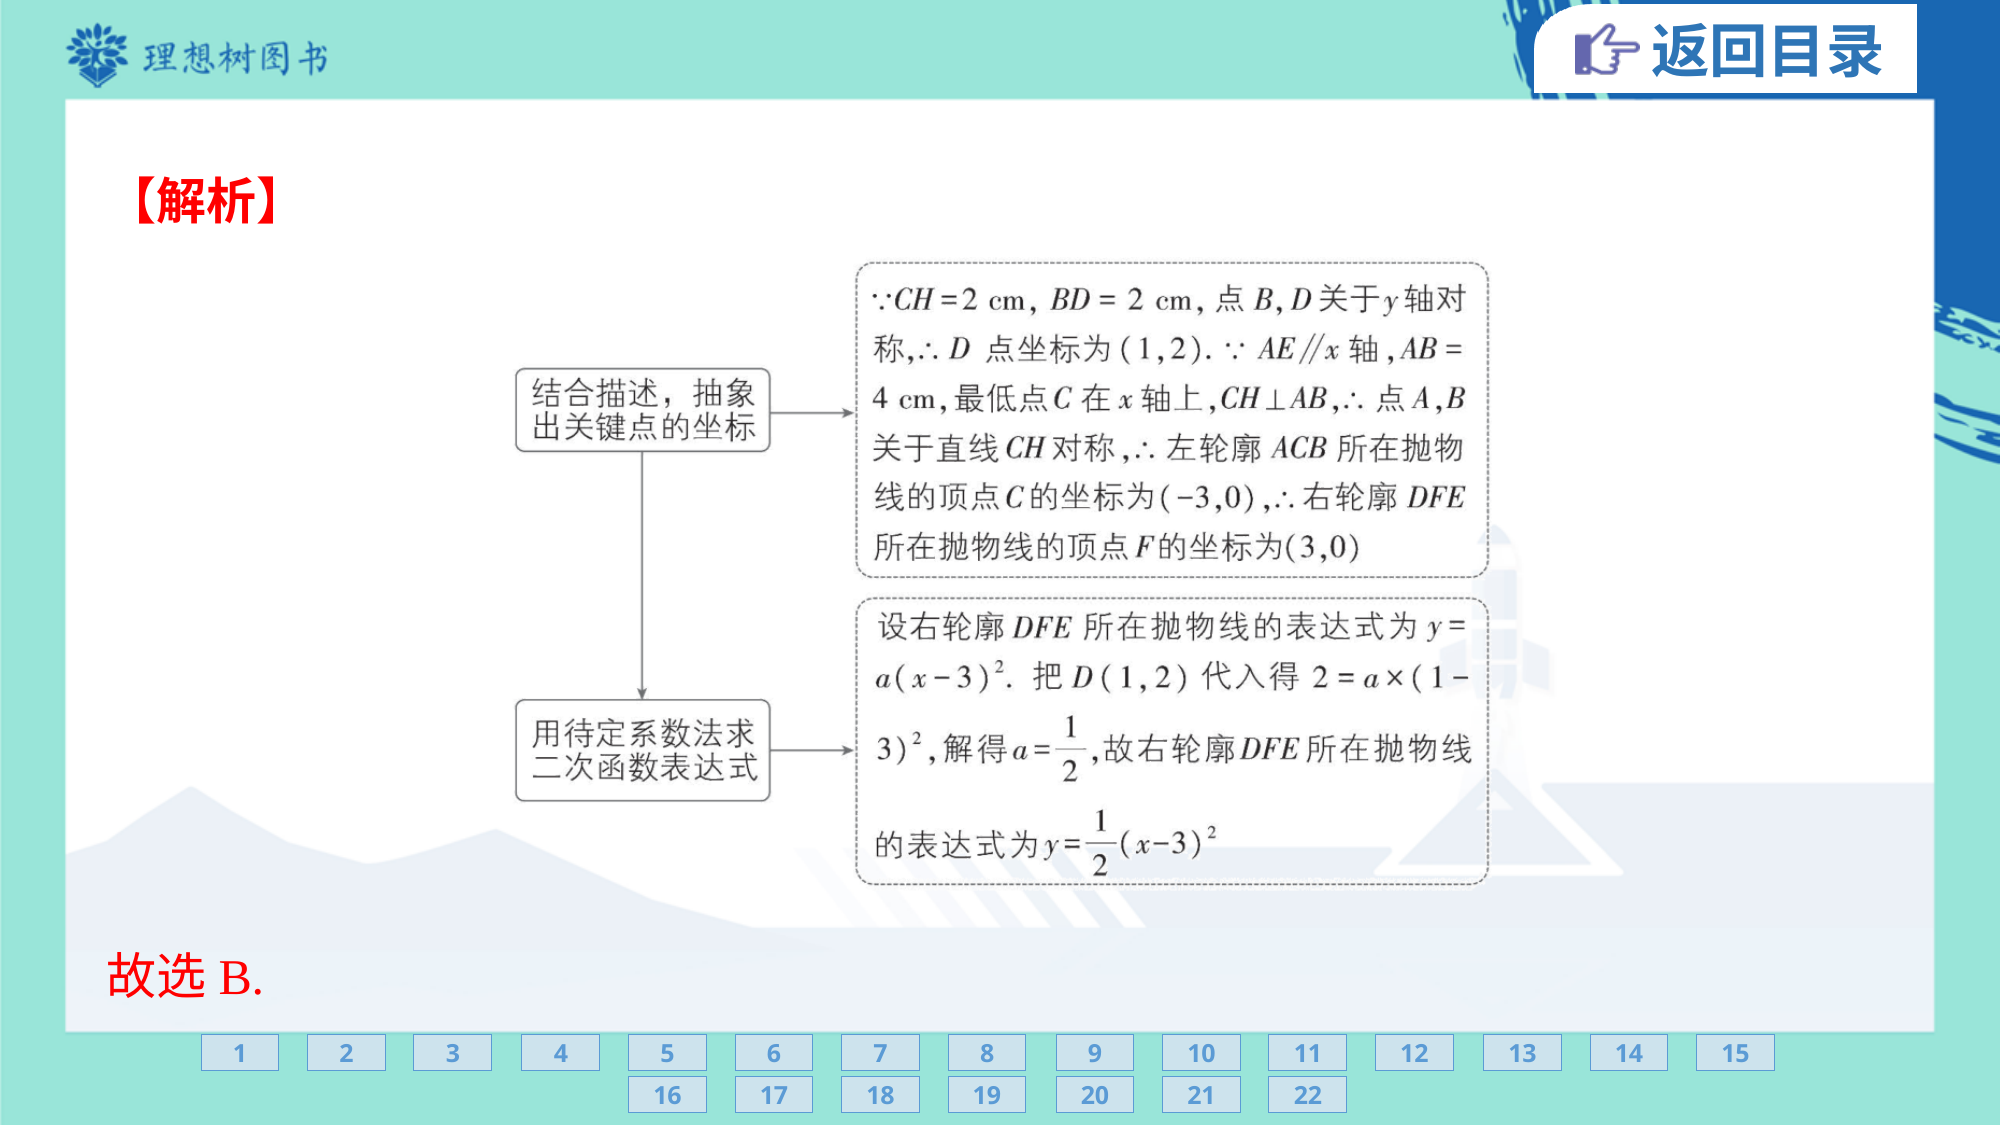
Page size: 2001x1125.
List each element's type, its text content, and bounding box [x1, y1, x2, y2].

picture [0, 0, 2000, 1125]
text_box 故选B. [106, 916, 1895, 995]
text_box 【解析】 [106, 141, 1895, 220]
